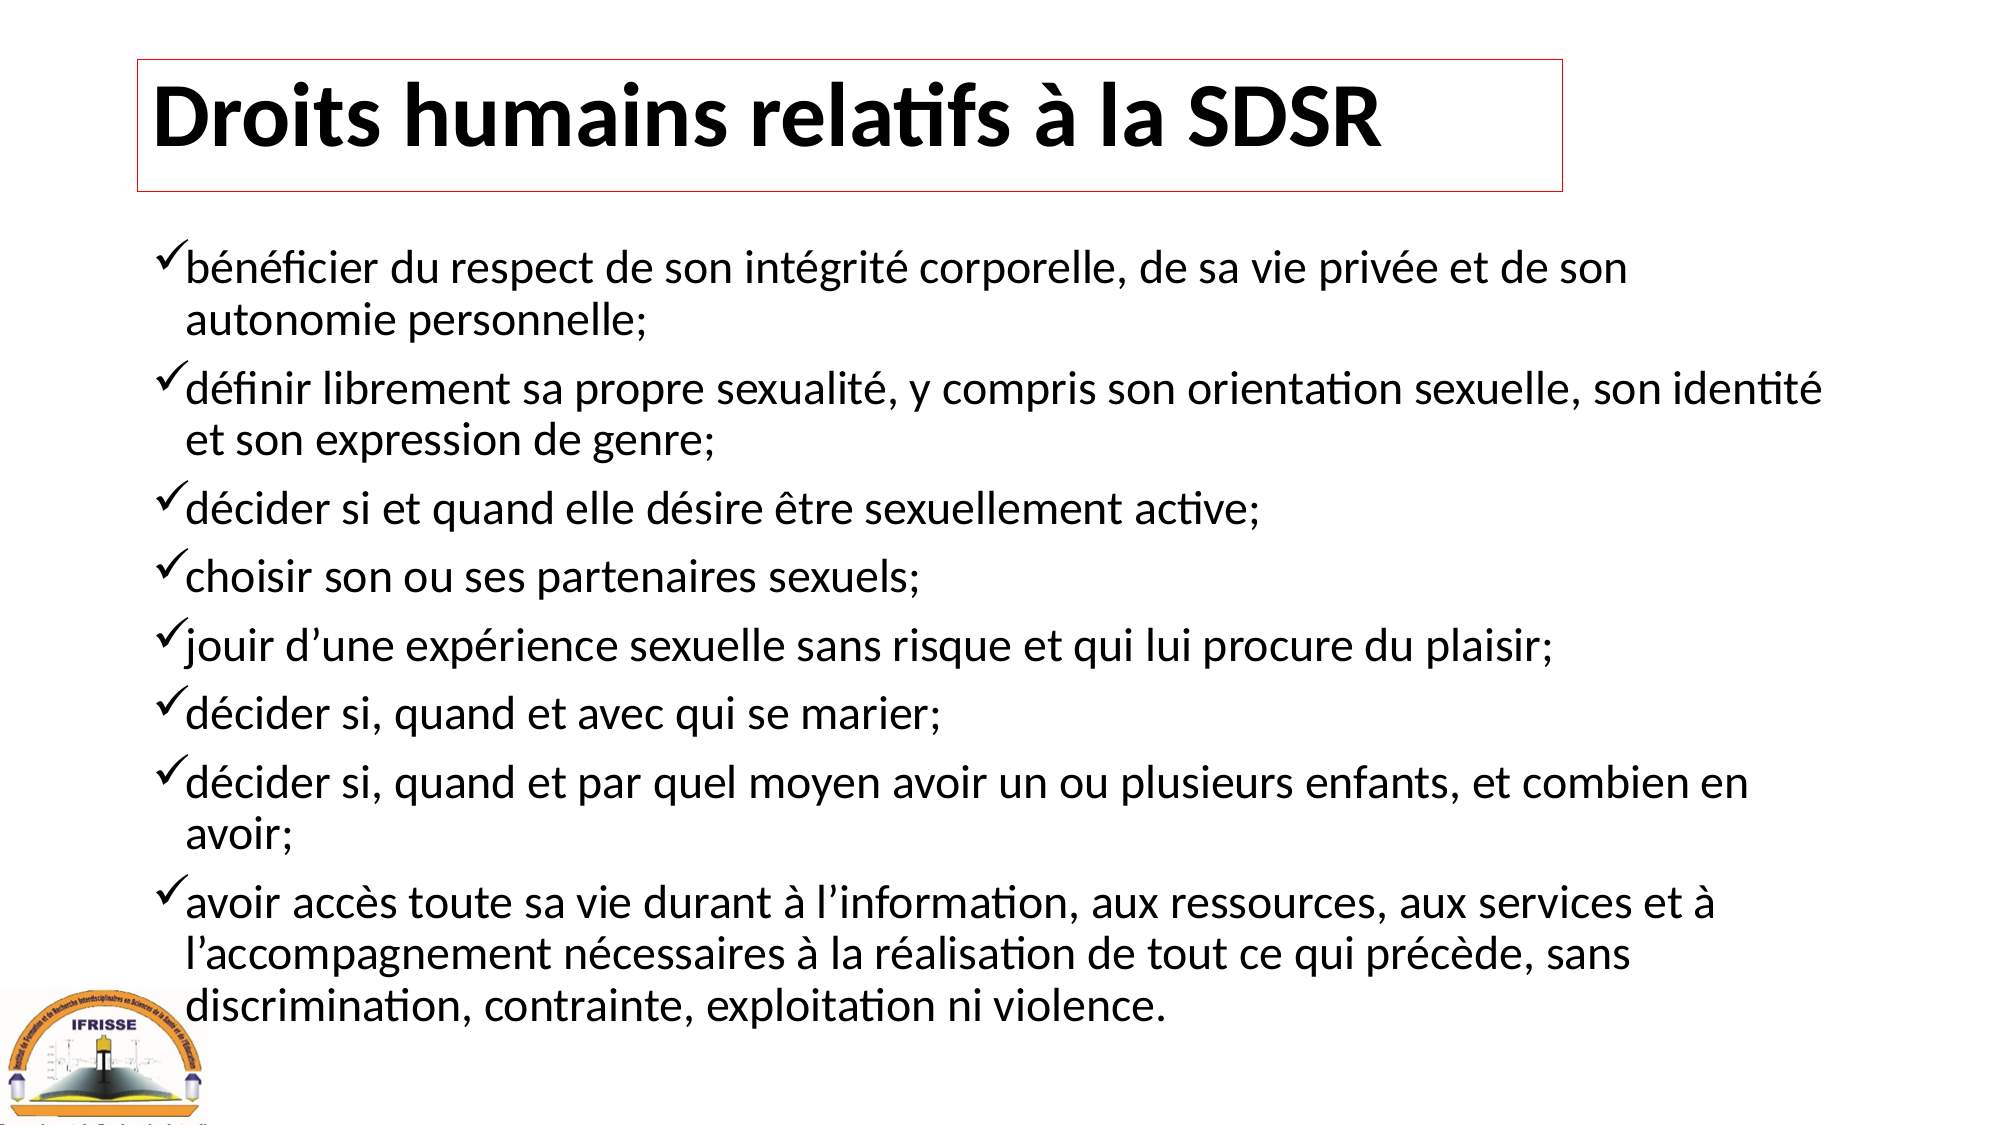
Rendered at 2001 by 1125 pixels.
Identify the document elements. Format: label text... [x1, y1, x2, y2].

title Droits humains relatifs à la SDSR [137, 59, 1563, 192]
list bénéficier du respect de son intégrité corporelle, de sa vie privée et de son autonomie personnelle; définir librement sa propre sexualité, y compris son orientation sexuelle, son identité et son expression de genre; décider si et quand elle désire être sexuellement active; choisir son ou ses partenaires sexuels; jouir d’une expérience sexuelle sans risque et qui lui procure du plaisir; décider si, quand et avec qui se marier; décider si, quand et par quel moyen avoir un ou plusieurs enfants, et combien en avoir; avoir accès toute sa vie durant à l’information, aux ressources, aux services et à l’accompagnement nécessaires à la réalisation de tout ce qui précède, sans discrimination, contrainte, exploitation ni violence. [137, 235, 1863, 1046]
picture [0, 988, 208, 1125]
